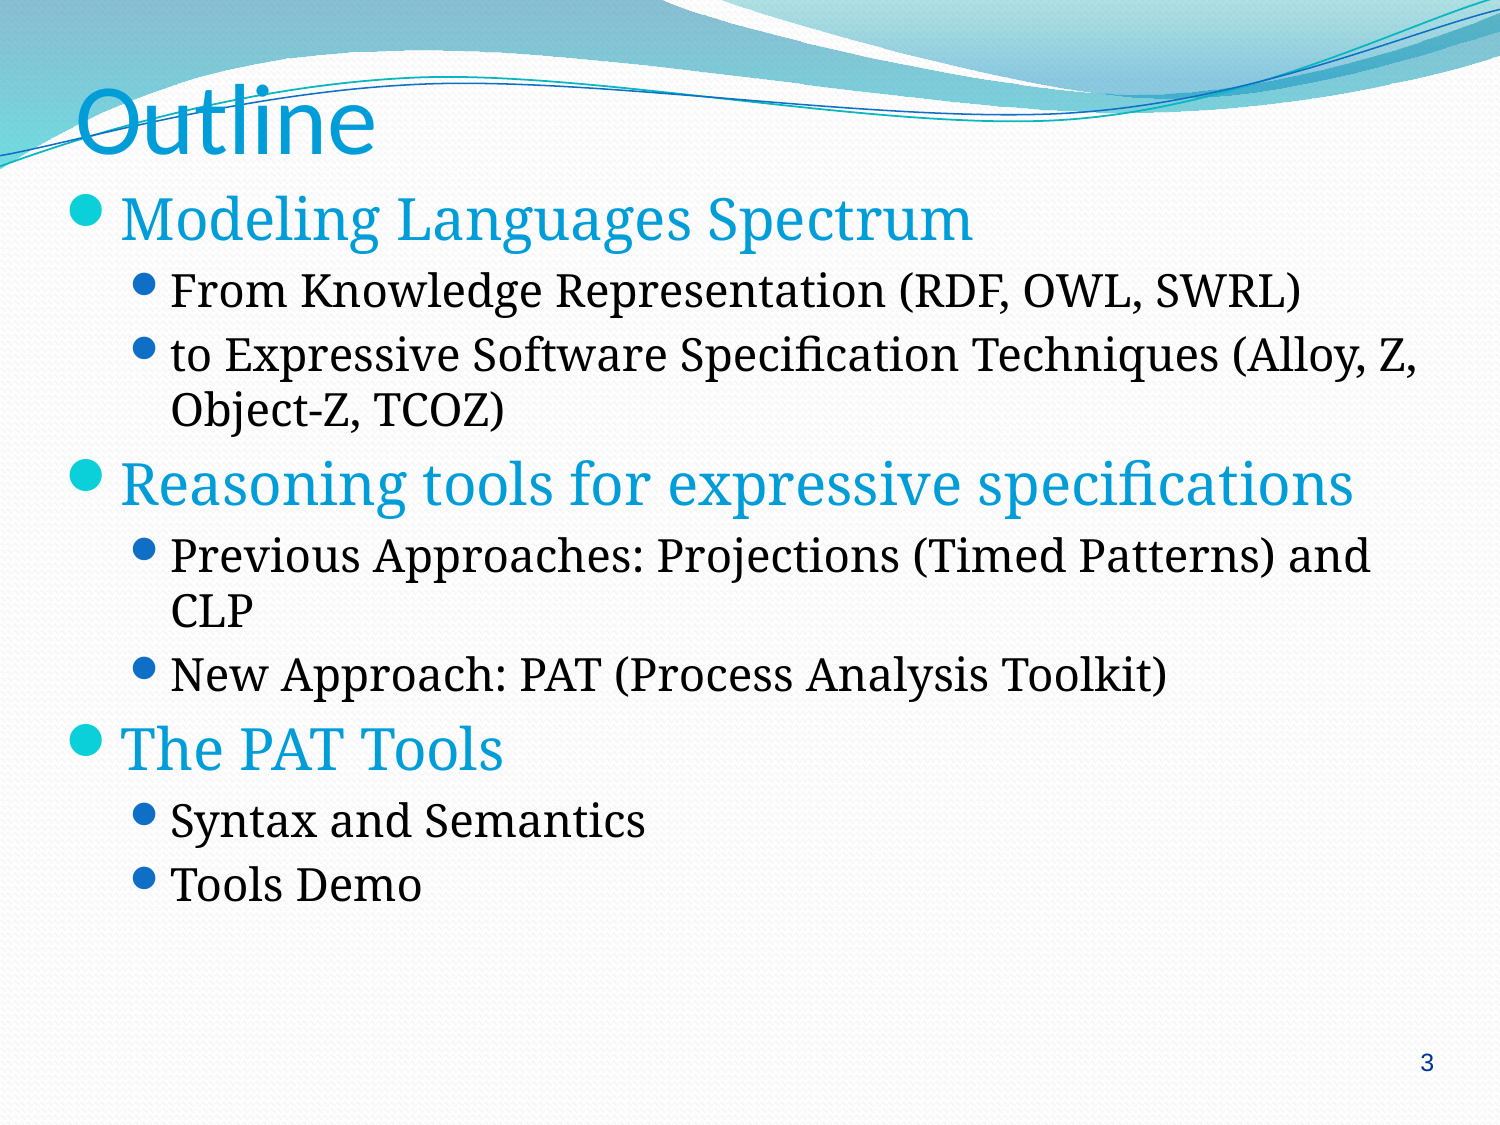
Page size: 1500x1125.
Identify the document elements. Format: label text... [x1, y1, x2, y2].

text_box 3 [1137, 1039, 1450, 1088]
title Outline [74, 44, 1426, 174]
list Modeling Languages Spectrum From Knowledge Representation (RDF, OWL, SWRL) to Expressive Software Specification Techniques (Alloy, Z, Object-Z, TCOZ) Reasoning tools for expressive specifications Previous Approaches: Projections (Timed Patterns) and CLP New Approach: PAT (Process Analysis Toolkit) The PAT Tools Syntax and Semantics Tools Demo [49, 174, 1463, 968]
